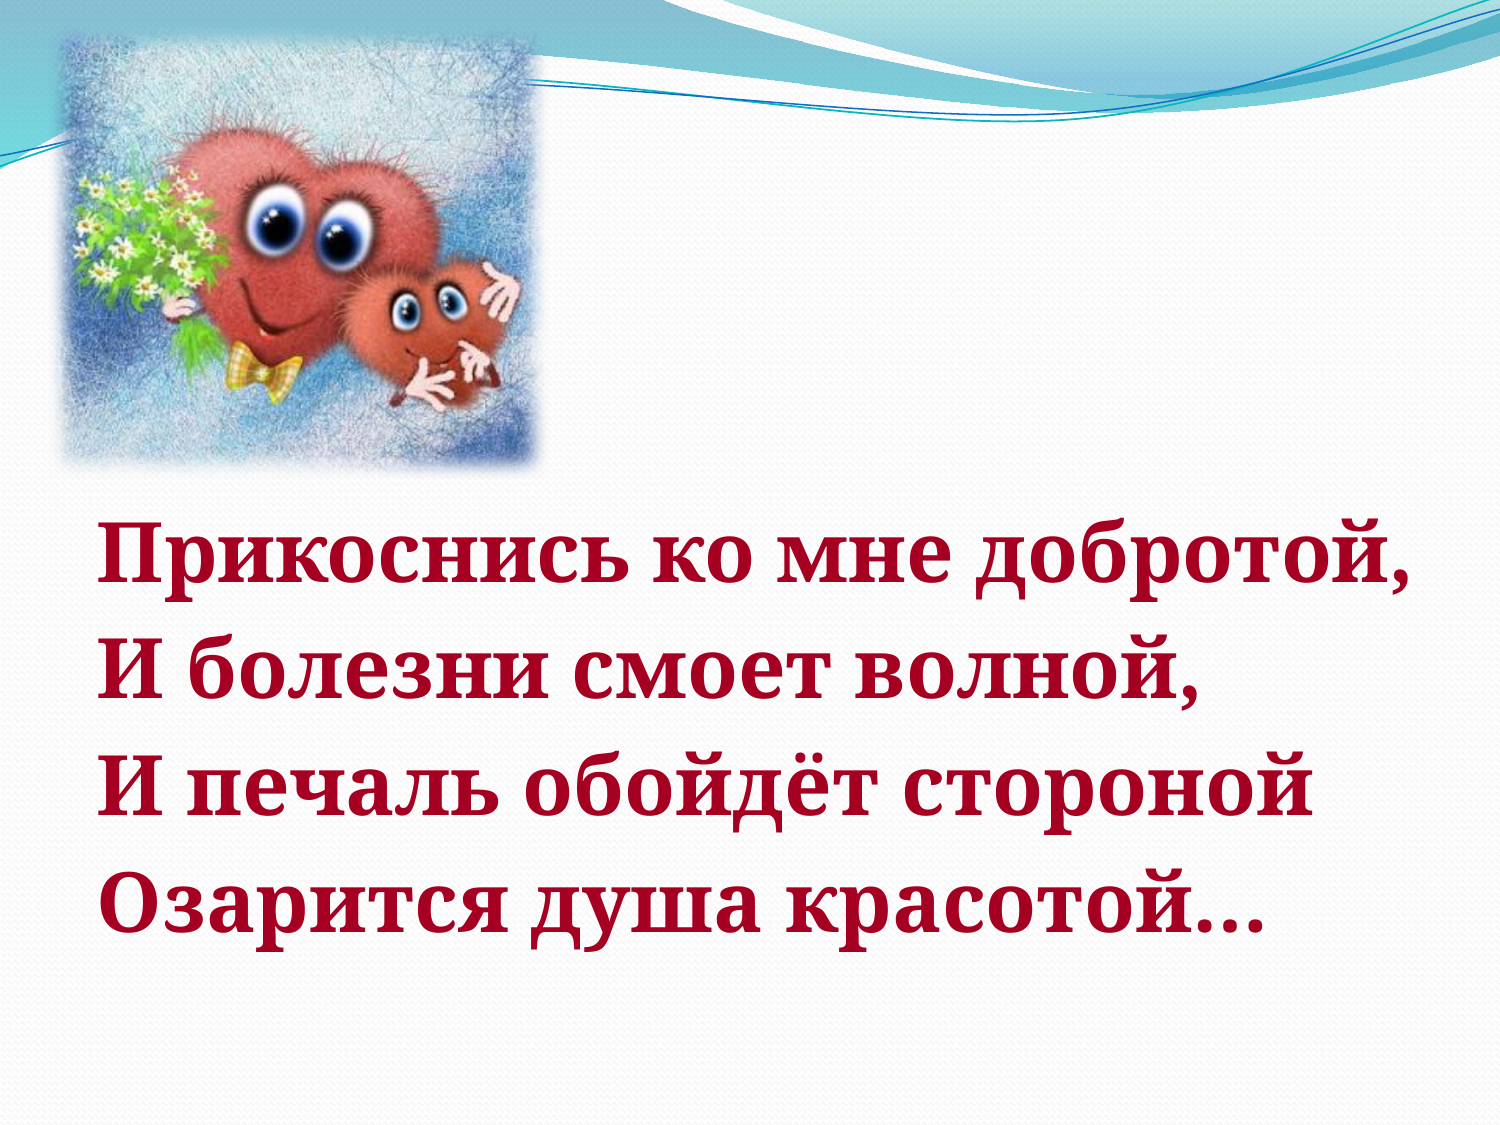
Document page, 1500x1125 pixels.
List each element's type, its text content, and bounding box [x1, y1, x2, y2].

list Прикоснись ко мне добротой, И болезни смоет волной, И печаль обойдёт стороной Озарится душа красотой… [82, 375, 1500, 1125]
picture [46, 23, 552, 481]
